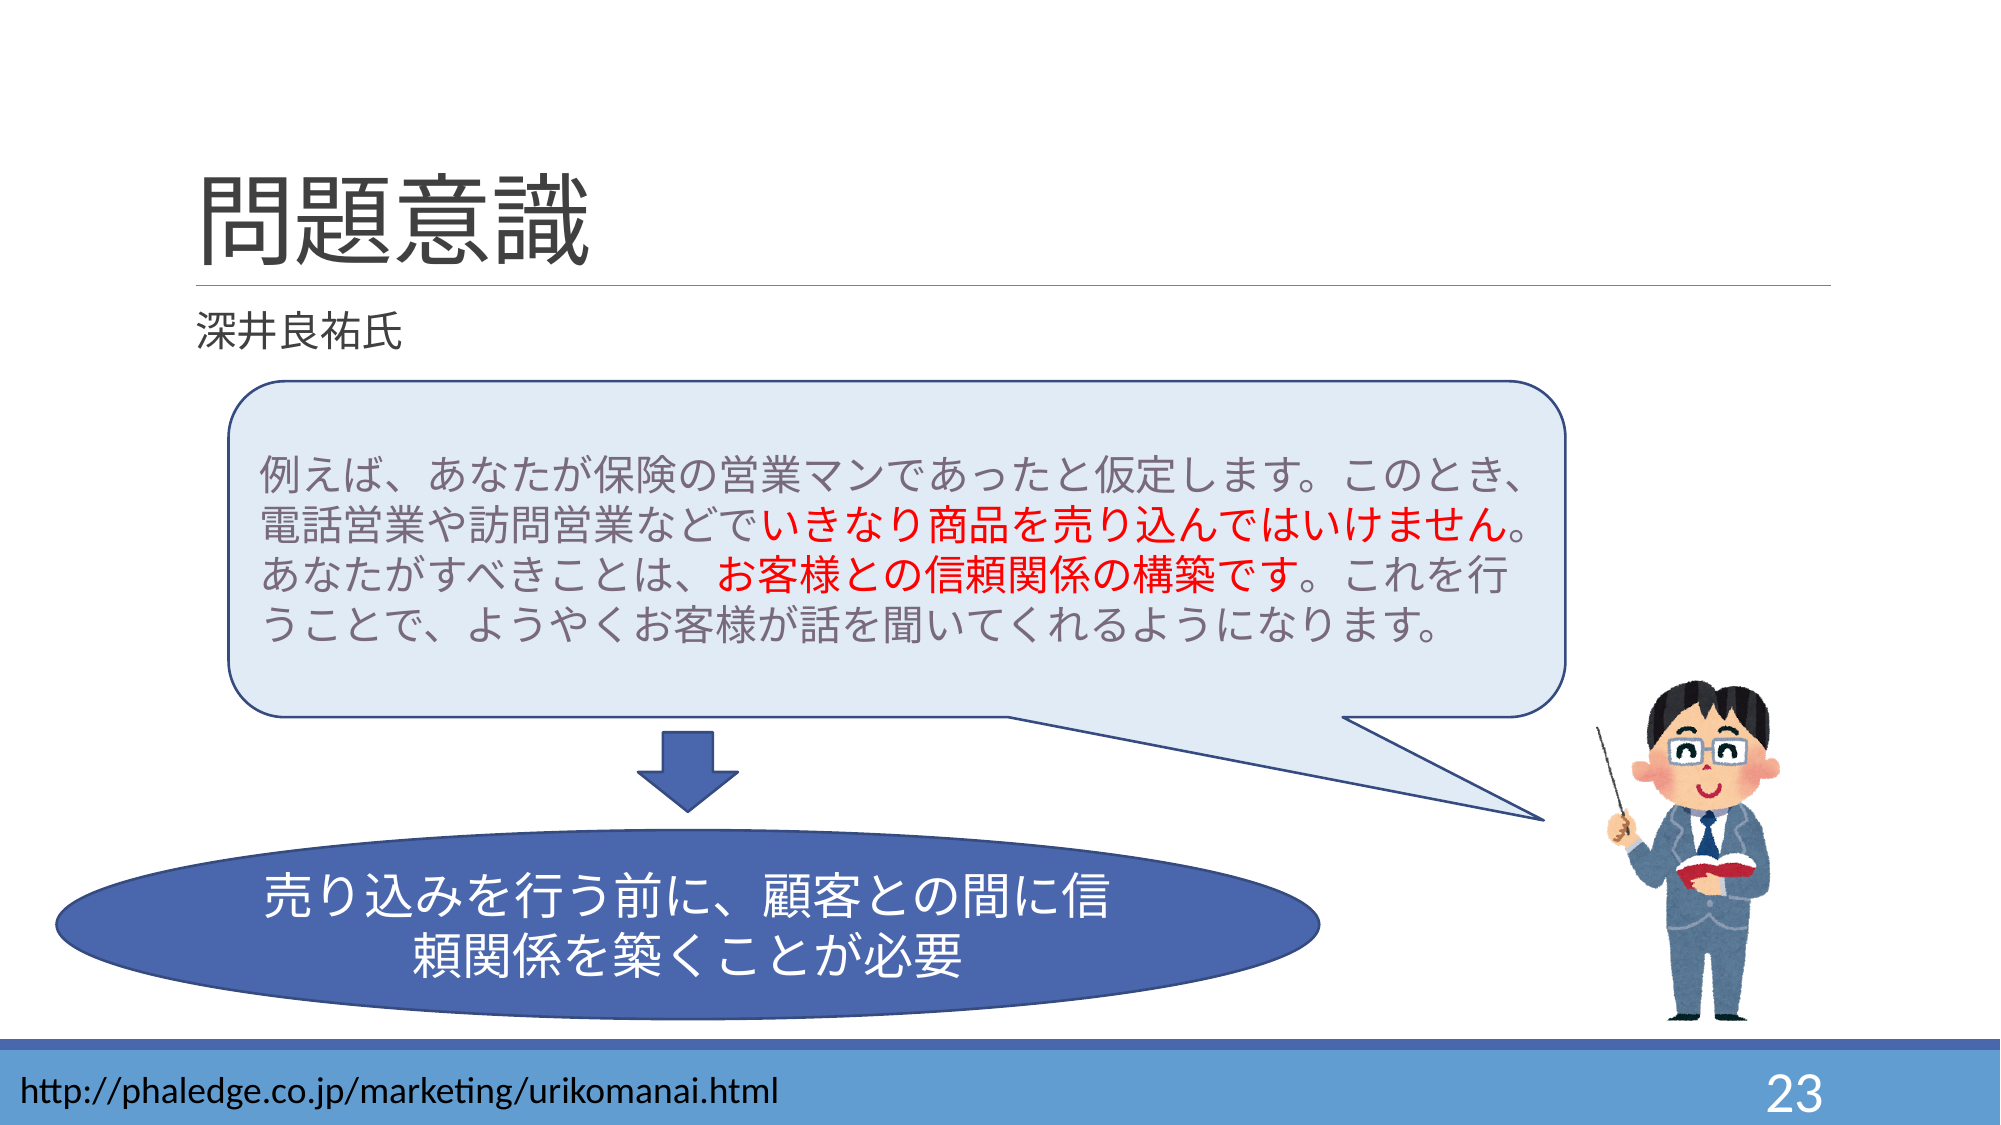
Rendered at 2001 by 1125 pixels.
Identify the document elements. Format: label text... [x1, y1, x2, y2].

text_box 売り込みを行う前に、顧客との間に信頼関係を築くことが必要 [55, 828, 1321, 1021]
list 深井良祐氏 [180, 302, 1830, 963]
picture [1588, 677, 1807, 1025]
text_box 例えば、あなたが保険の営業マンであったと仮定します。このとき、電話営業や訪問営業などでいきなり商品を売り込んではいけません。あなたがすべきことは、お客様との信頼関係の構築です。これを行うことで、ようやくお客様が話を聞いてくれるようになります。 [227, 379, 1567, 822]
text_box [636, 730, 740, 813]
title 問題意識 [180, 47, 1830, 285]
slide_number 23 [1624, 1059, 1840, 1120]
text_box http://phaledge.co.jp/marketing/urikomanai.html [4, 1058, 795, 1119]
